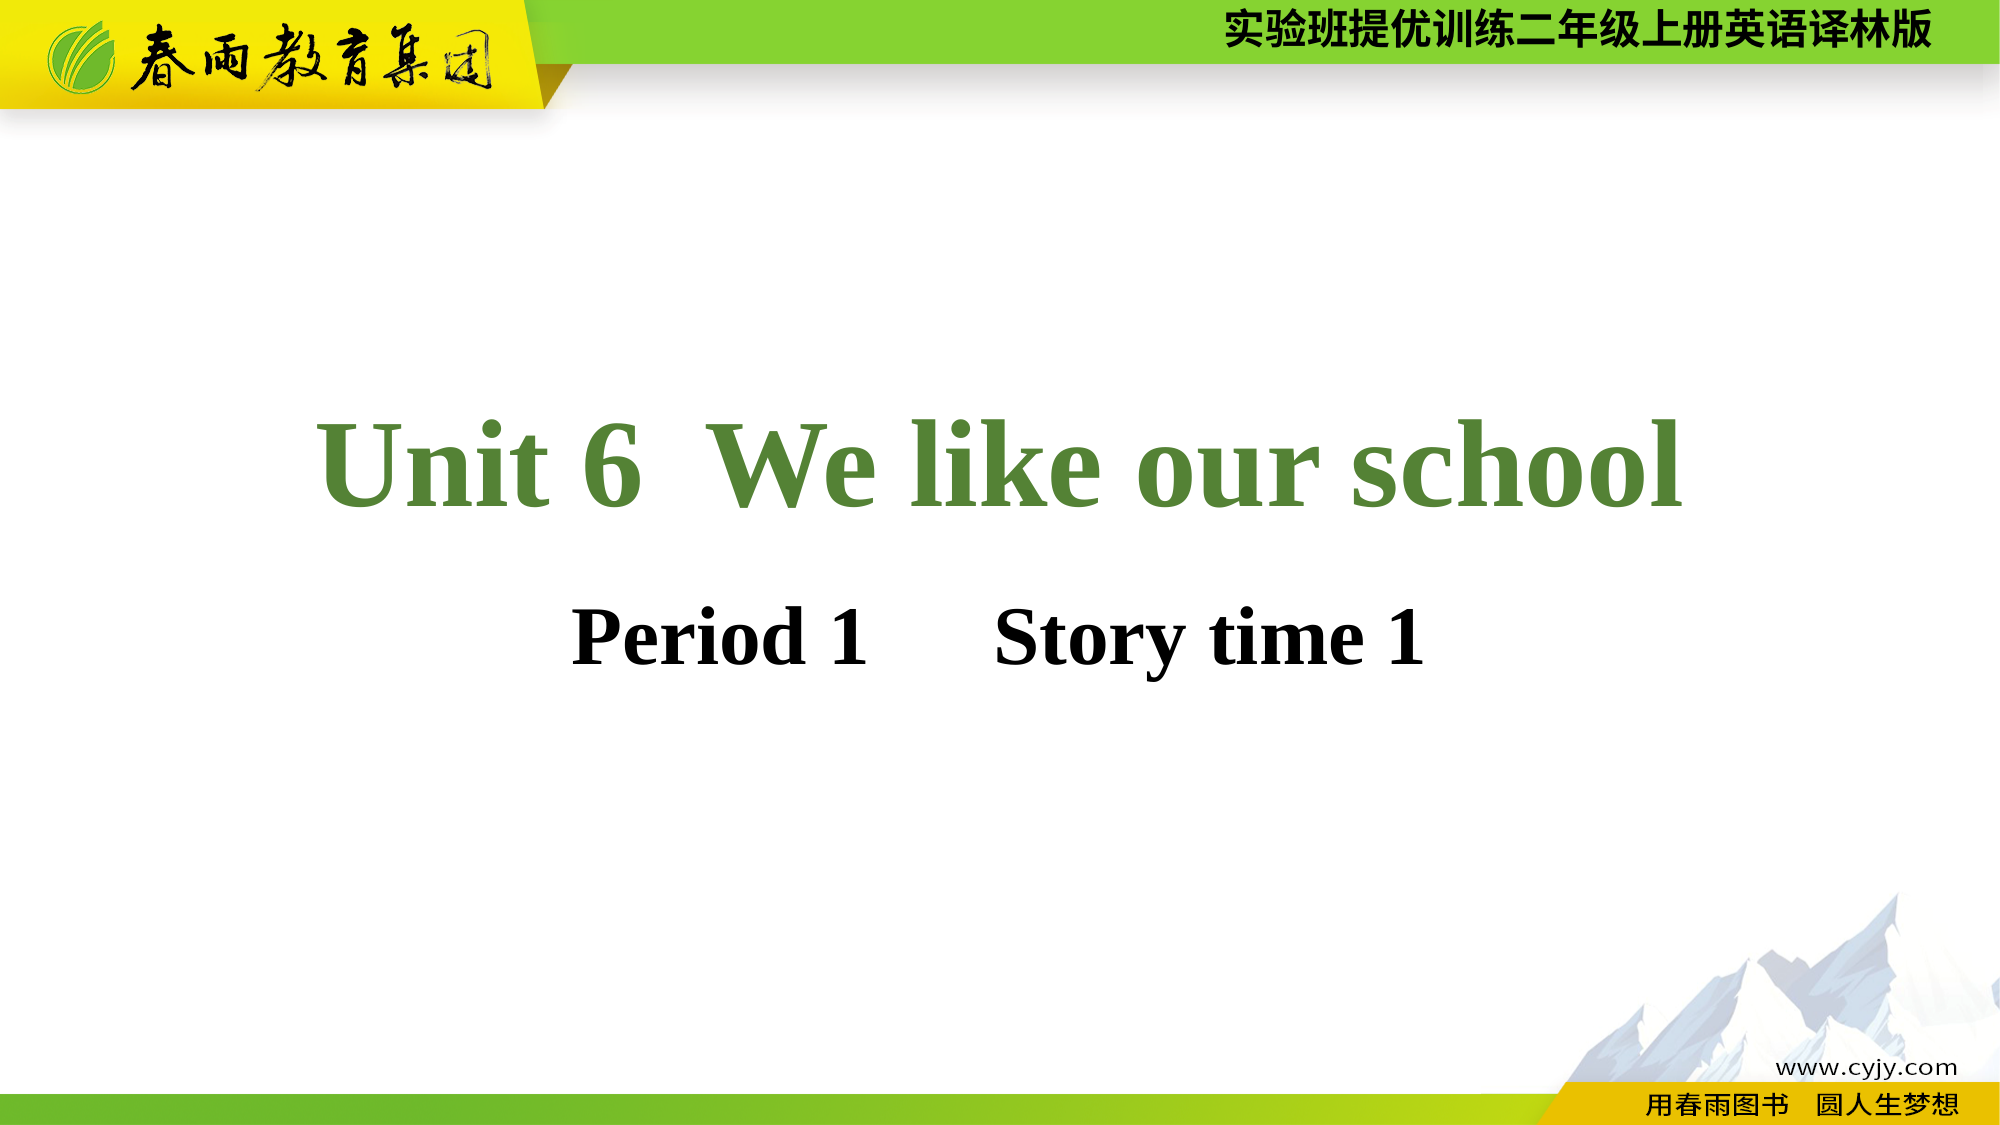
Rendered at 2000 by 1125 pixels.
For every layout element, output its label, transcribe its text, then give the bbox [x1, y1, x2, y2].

picture [0, 0, 2000, 298]
text_box Unit 6 We like our school Period 1 Story time 1 [0, 298, 2000, 689]
picture [0, 689, 2000, 1125]
